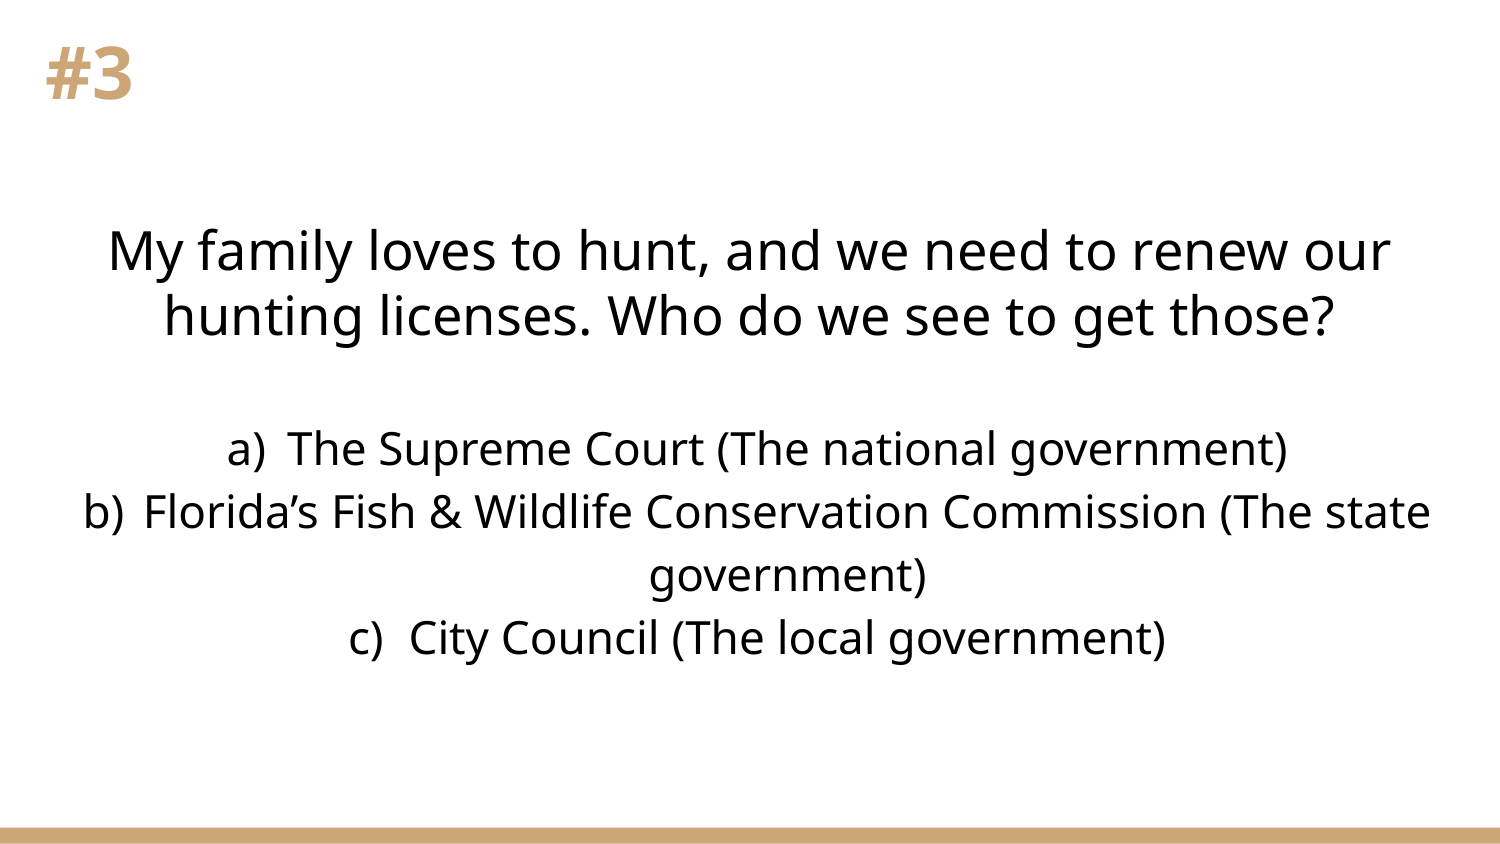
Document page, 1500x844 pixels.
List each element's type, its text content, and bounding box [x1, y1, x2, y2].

text_box #3 [30, 11, 167, 129]
list My family loves to hunt, and we need to renew our hunting licenses. Who do we see to get those? The Supreme Court (The national government) Florida’s Fish & Wildlife Conservation Commission (The state government) City Council (The local government) [51, 200, 1449, 752]
